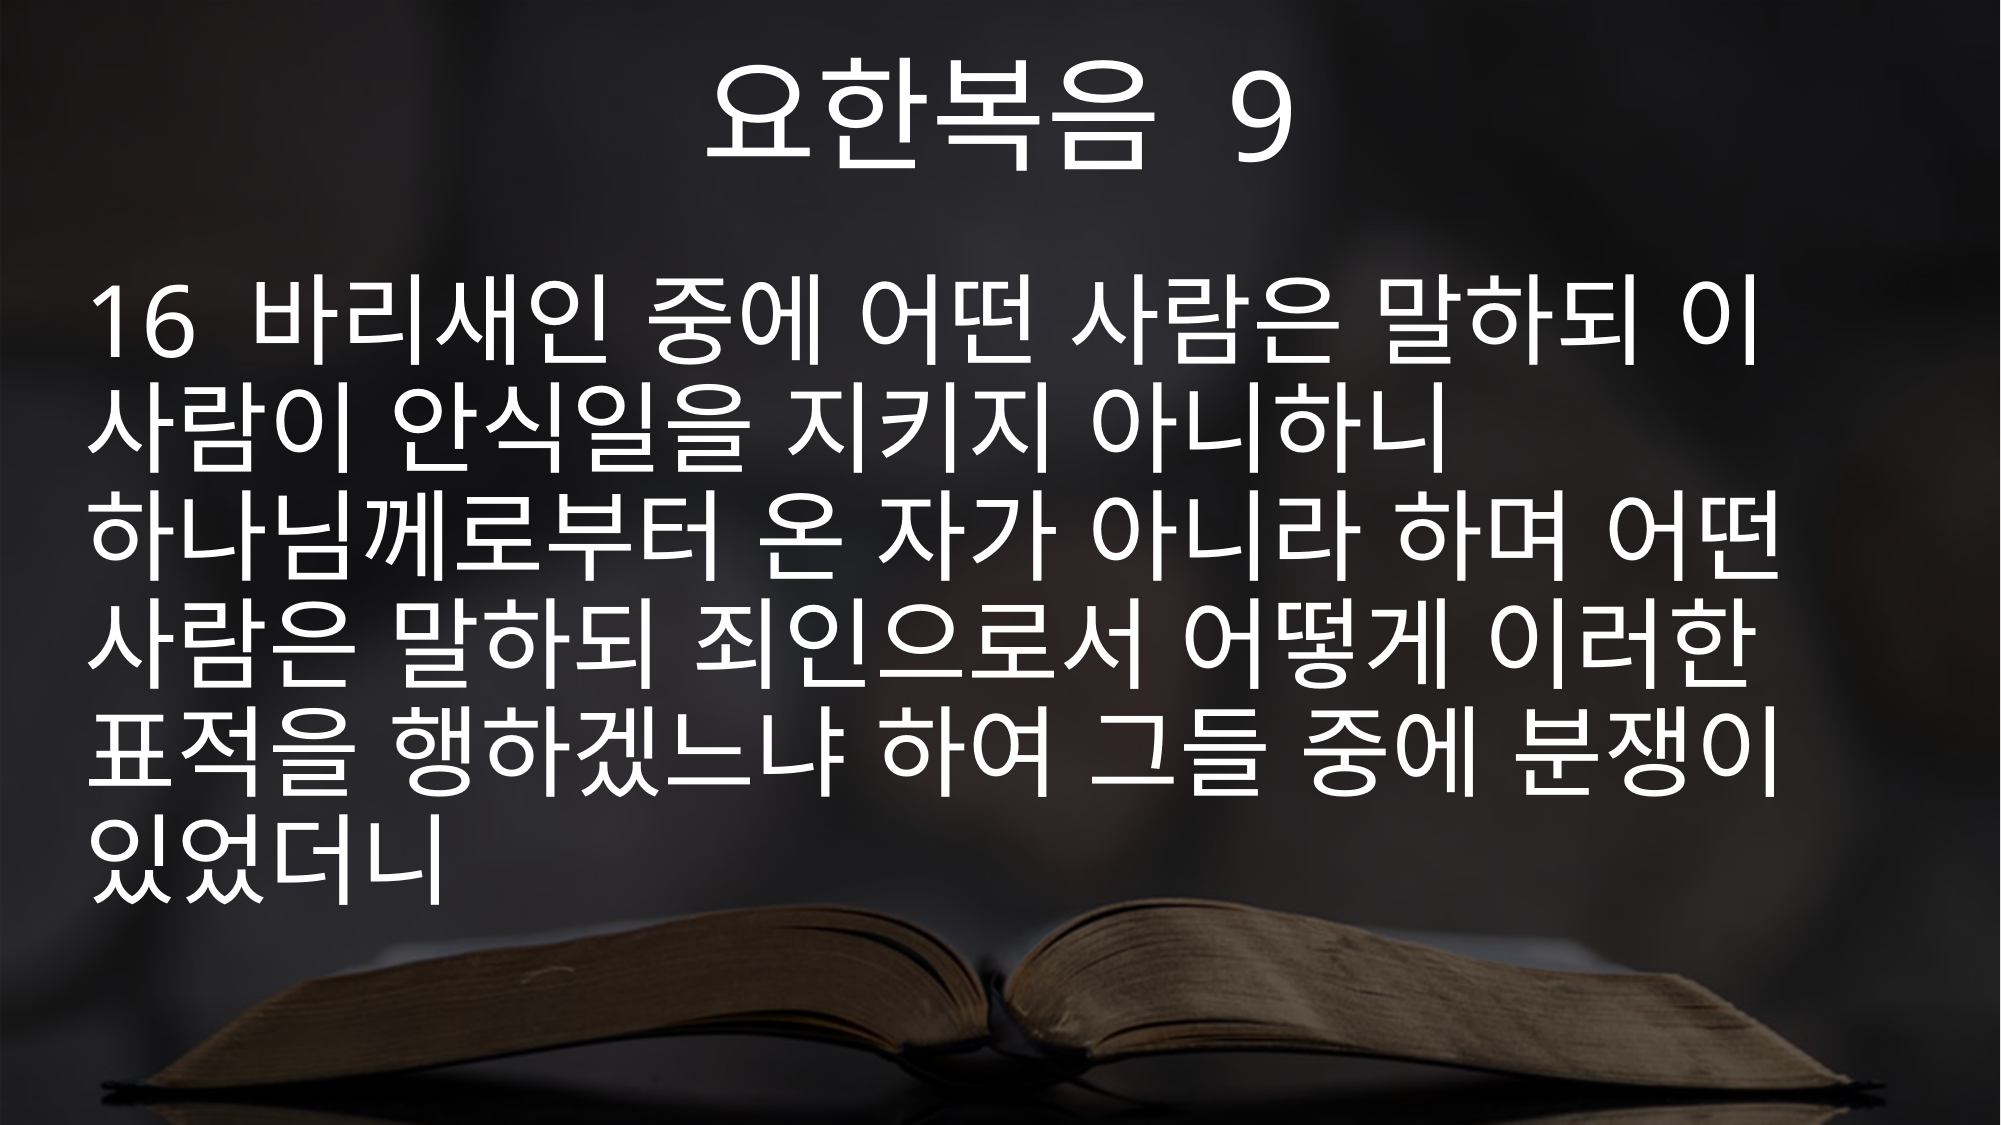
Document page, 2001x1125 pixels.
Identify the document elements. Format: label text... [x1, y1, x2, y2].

picture [0, 0, 2001, 1125]
footer 요한복음 9 [0, 32, 2000, 192]
list 16 바리새인 중에 어떤 사람은 말하되 이 사람이 안식일을 지키지 아니하니 하나님께로부터 온 자가 아니라 하며 어떤 사람은 말하되 죄인으로서 어떻게 이러한 표적을 행하겠느냐 하여 그들 중에 분쟁이 있었더니 [69, 263, 1953, 423]
